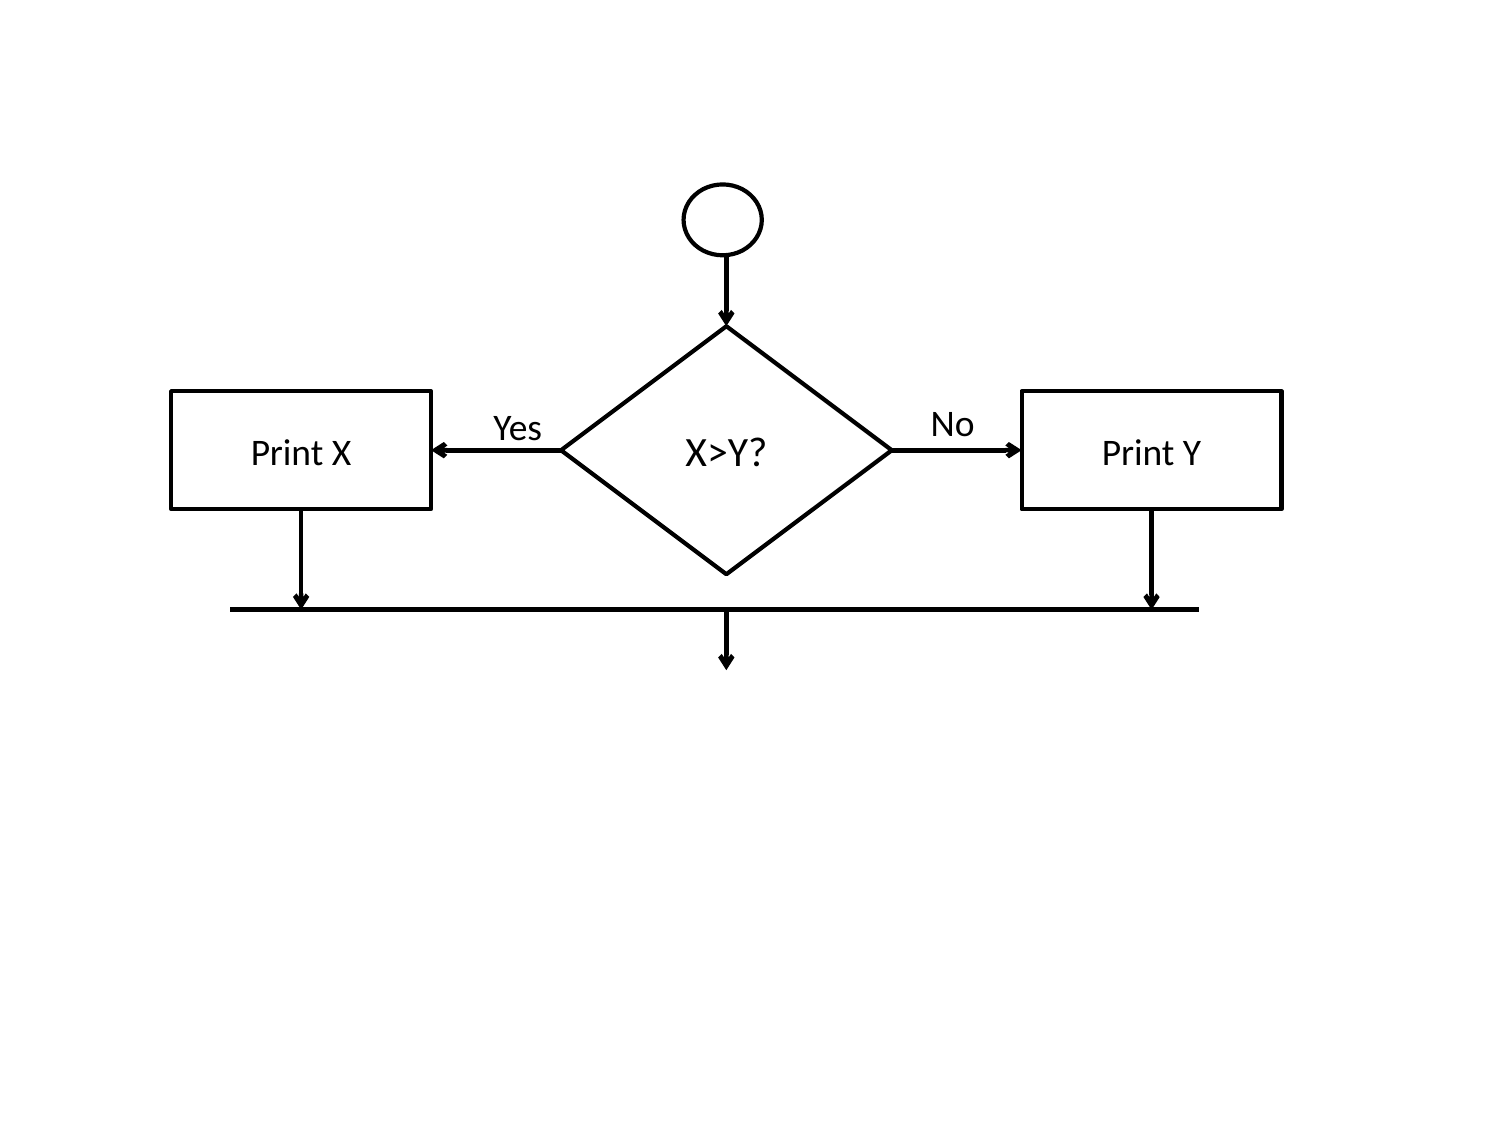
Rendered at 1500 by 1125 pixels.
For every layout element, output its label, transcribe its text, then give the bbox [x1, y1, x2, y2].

text_box Yes [478, 395, 558, 449]
text_box Print Y [1020, 389, 1284, 511]
text_box Print X [169, 389, 433, 511]
text_box No [915, 391, 990, 449]
text_box X>Y? [560, 326, 893, 576]
text_box [681, 182, 764, 258]
